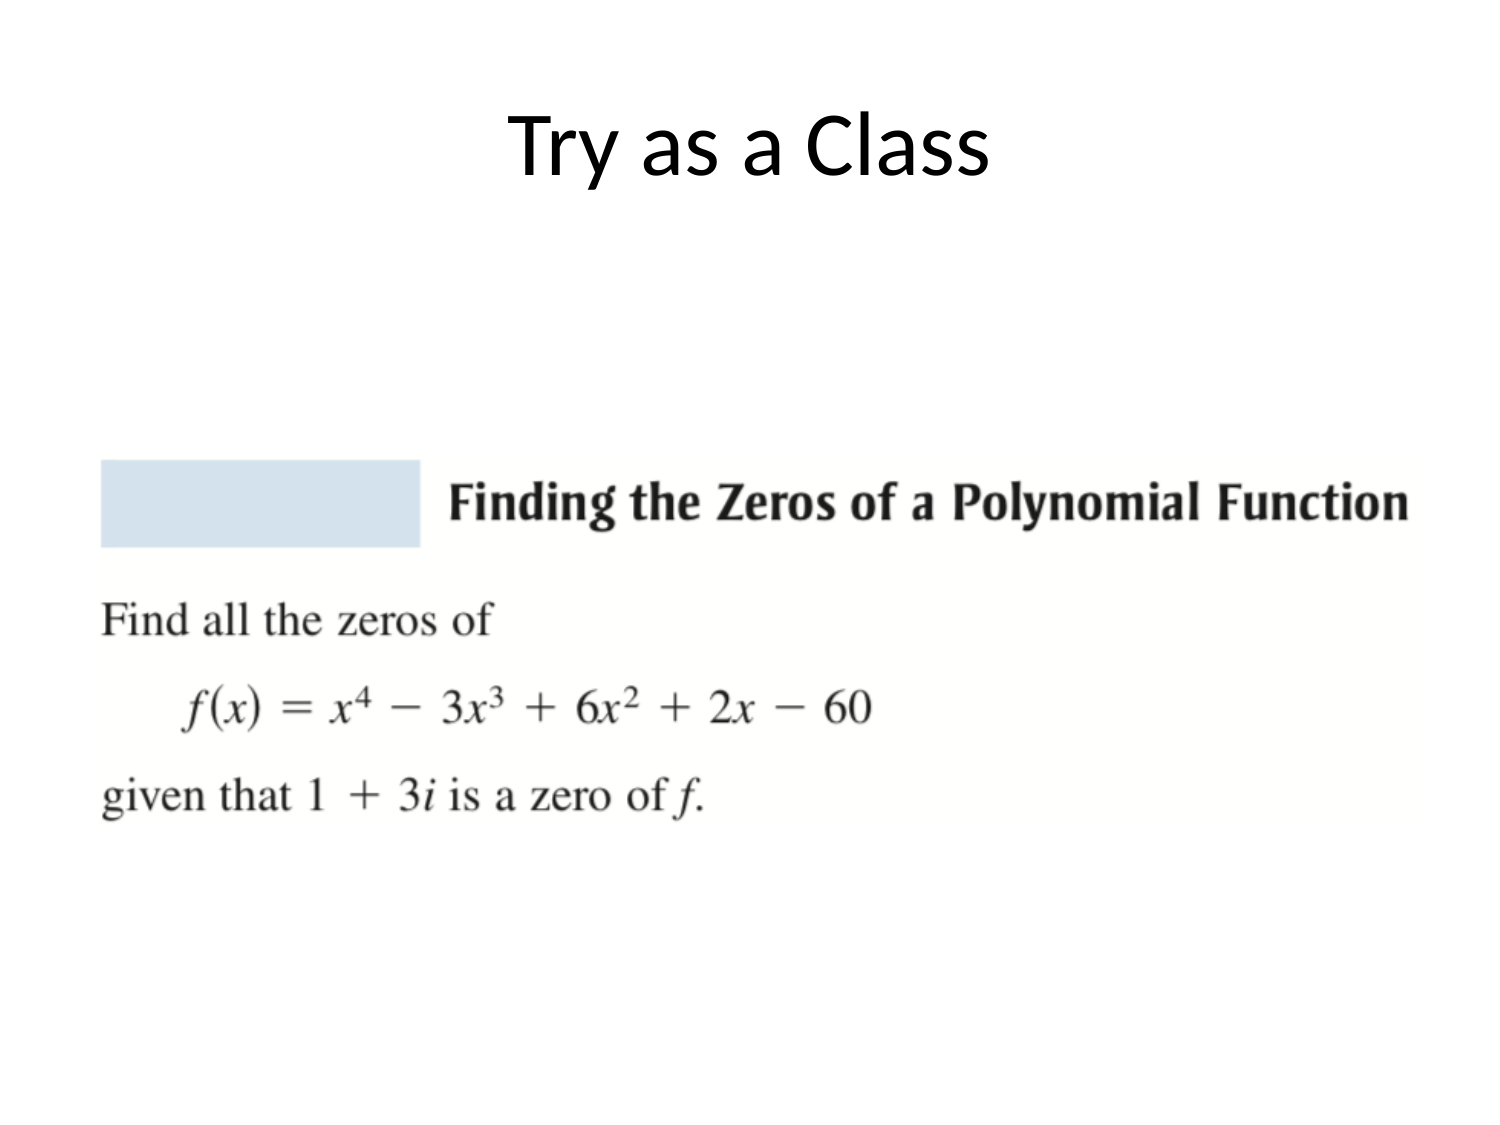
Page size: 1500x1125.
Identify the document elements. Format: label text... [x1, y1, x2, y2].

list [74, 262, 1426, 1006]
title Try as a Class [75, 45, 1425, 233]
